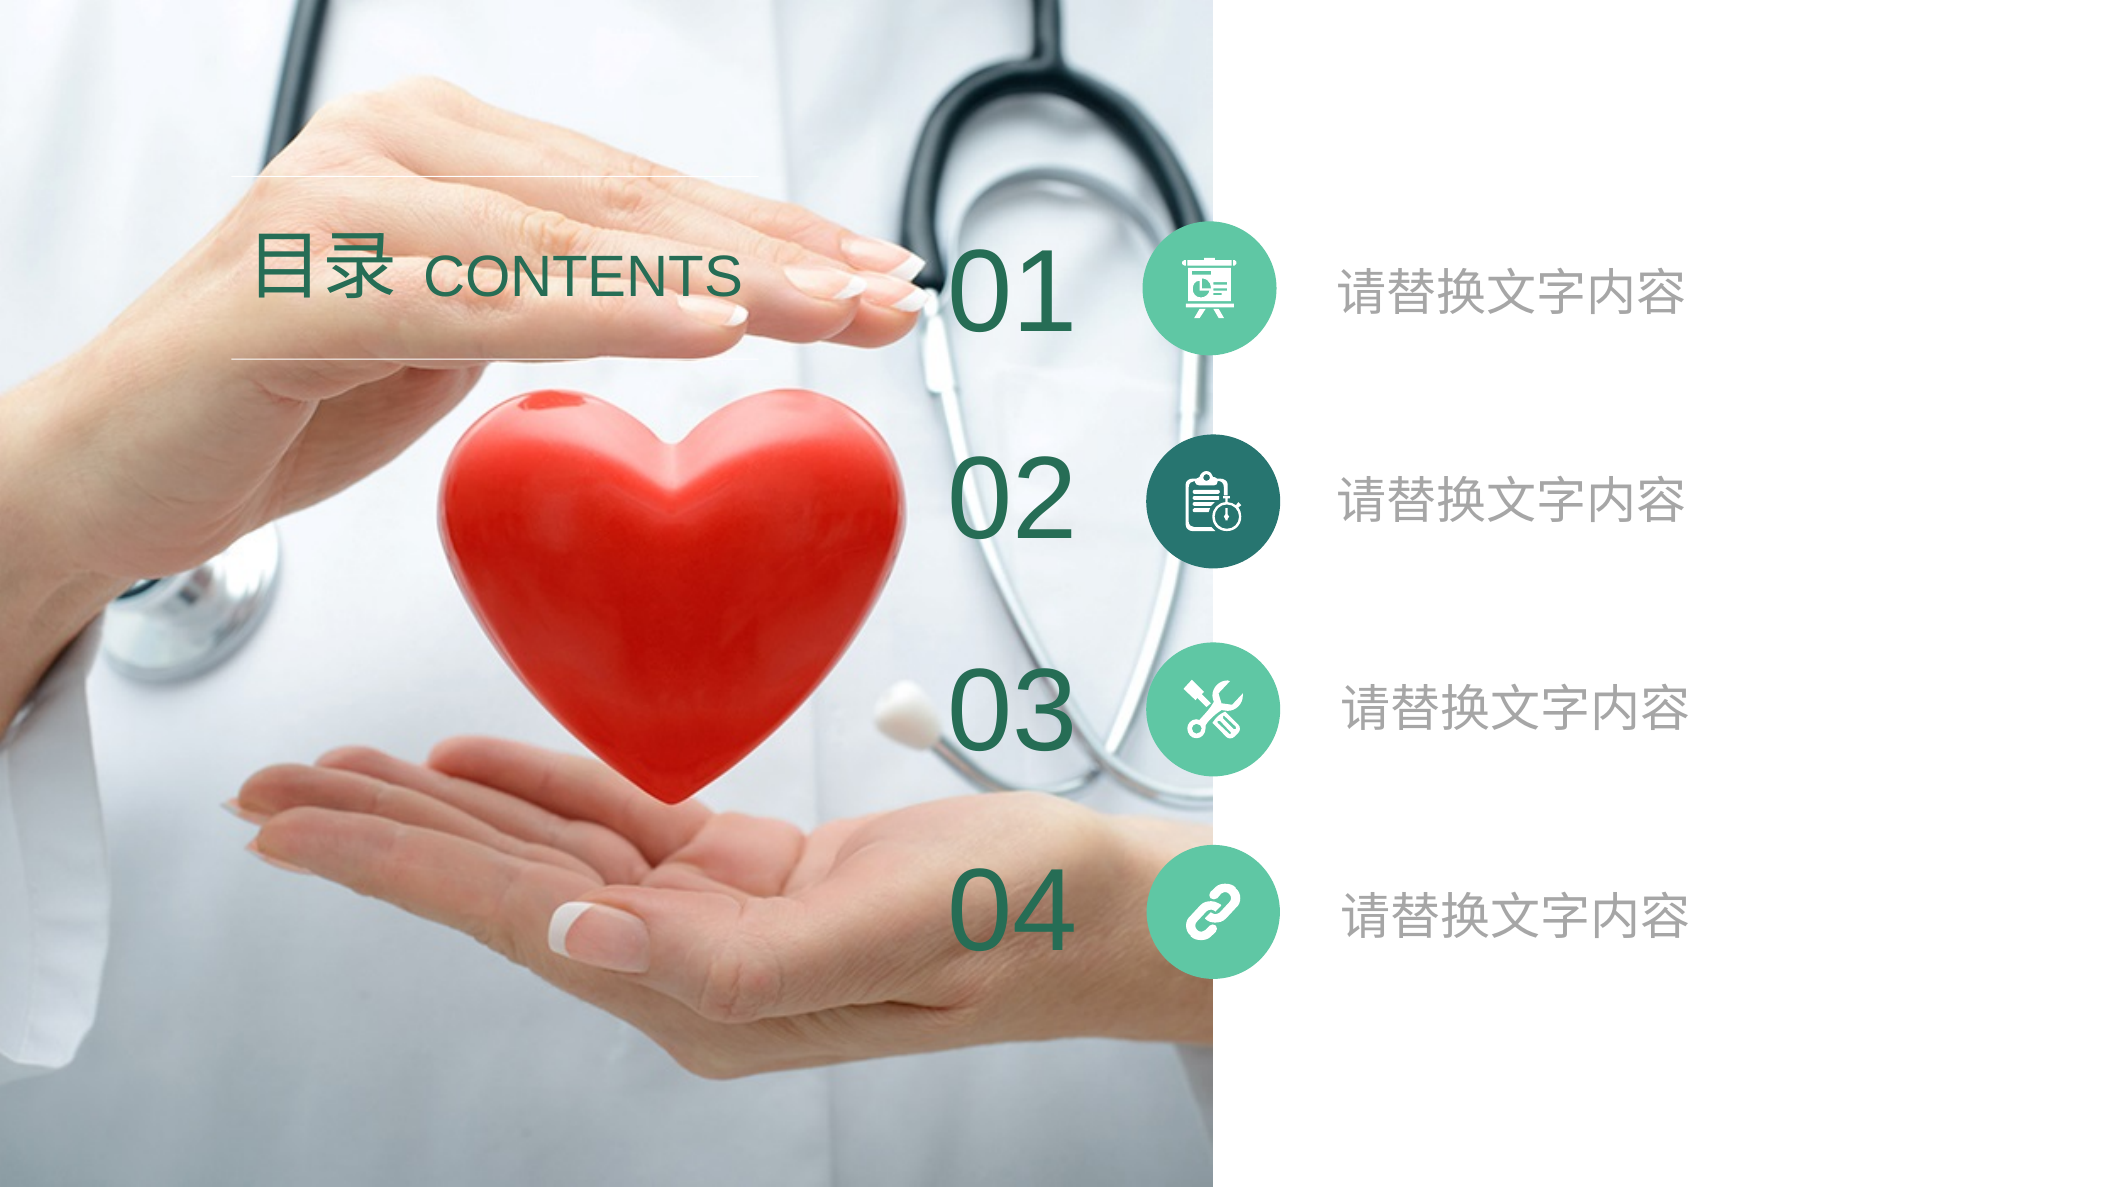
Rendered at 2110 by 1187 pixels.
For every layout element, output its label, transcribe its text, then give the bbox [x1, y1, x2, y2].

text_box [1146, 844, 1280, 979]
text_box CONTENTS [422, 238, 743, 309]
text_box 01 [932, 206, 1093, 362]
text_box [1146, 434, 1281, 569]
text_box 请替换文字内容 [1340, 676, 1762, 737]
text_box 请替换文字内容 [1336, 260, 1757, 321]
text_box 02 [932, 414, 1093, 570]
text_box 请替换文字内容 [1336, 468, 1757, 529]
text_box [1146, 642, 1281, 777]
text_box 04 [932, 825, 1093, 982]
text_box 03 [932, 625, 1093, 781]
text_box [1142, 221, 1277, 356]
text_box 目录 [247, 217, 398, 308]
text_box 请替换文字内容 [1340, 884, 1762, 945]
text_box [0, 0, 1213, 1187]
